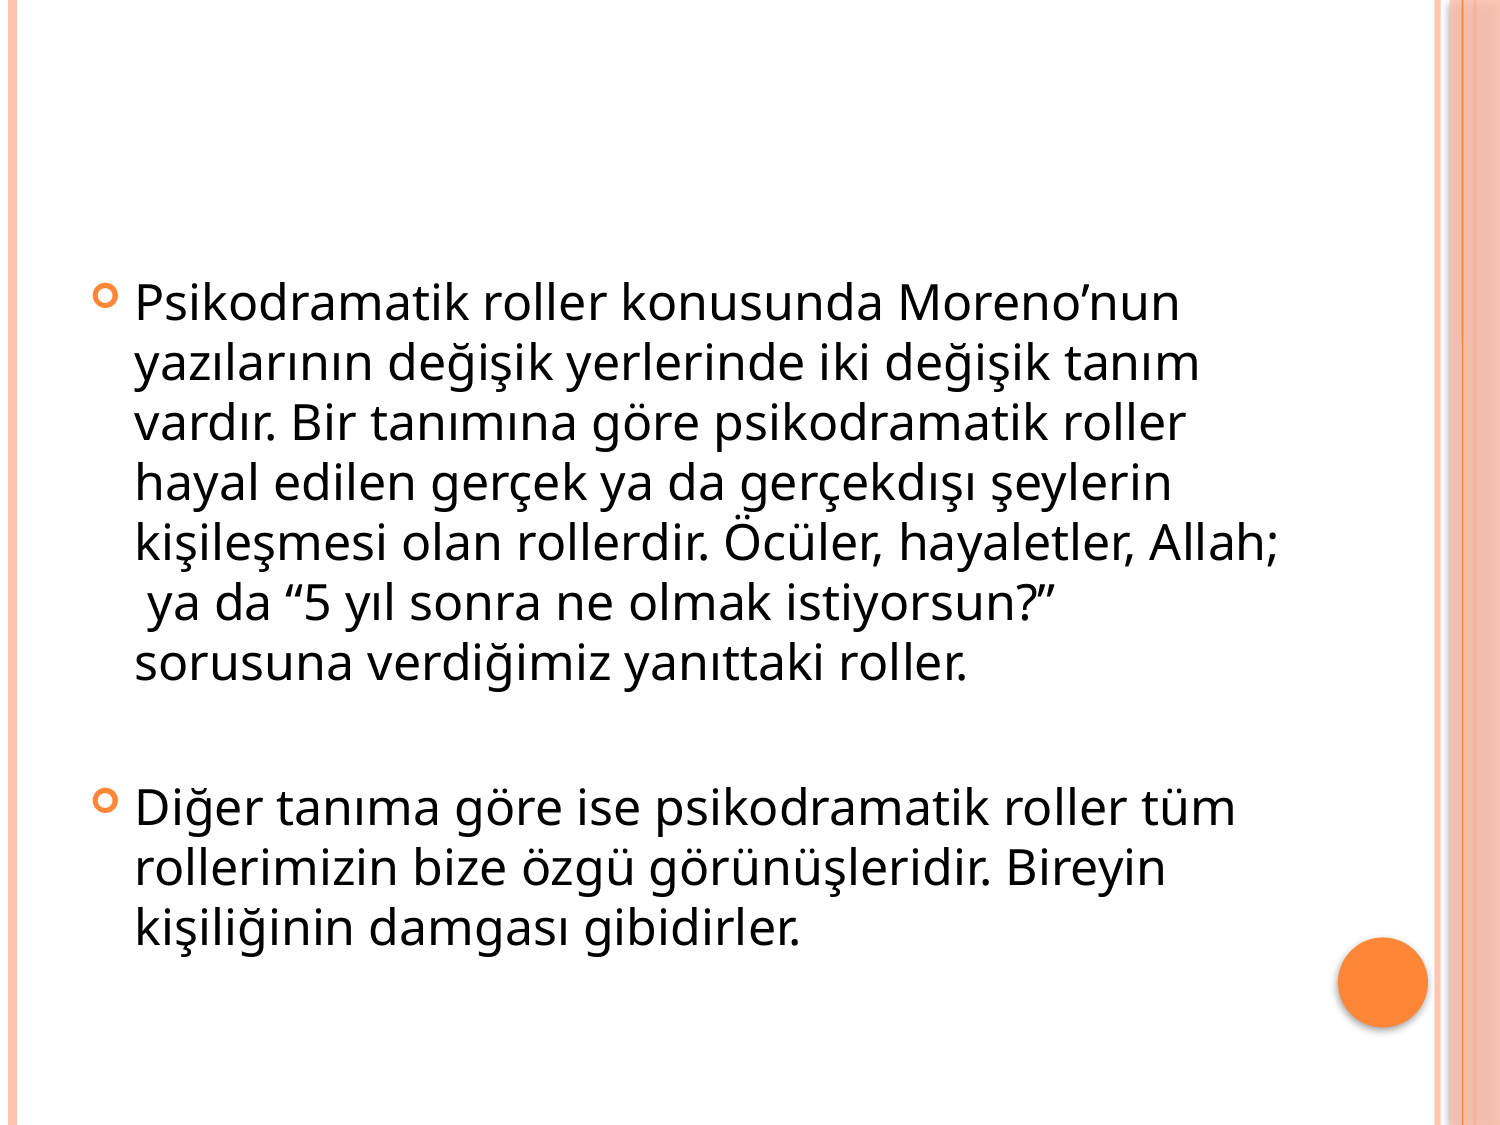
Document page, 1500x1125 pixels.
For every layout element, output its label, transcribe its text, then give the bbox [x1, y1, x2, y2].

list Psikodramatik roller konusunda Moreno’nun yazılarının değişik yerlerinde iki değişik tanım vardır. Bir tanımına göre psikodramatik roller hayal edilen gerçek ya da gerçekdışı şeylerin kişileşmesi olan rollerdir. Öcüler, hayaletler, Allah; ya da “5 yıl sonra ne olmak istiyorsun?” sorusuna verdiğimiz yanıttaki roller. Diğer tanıma göre ise psikodramatik roller tüm rollerimizin bize özgü görünüşleridir. Bireyin kişiliğinin damgası gibidirler. [75, 262, 1300, 1062]
